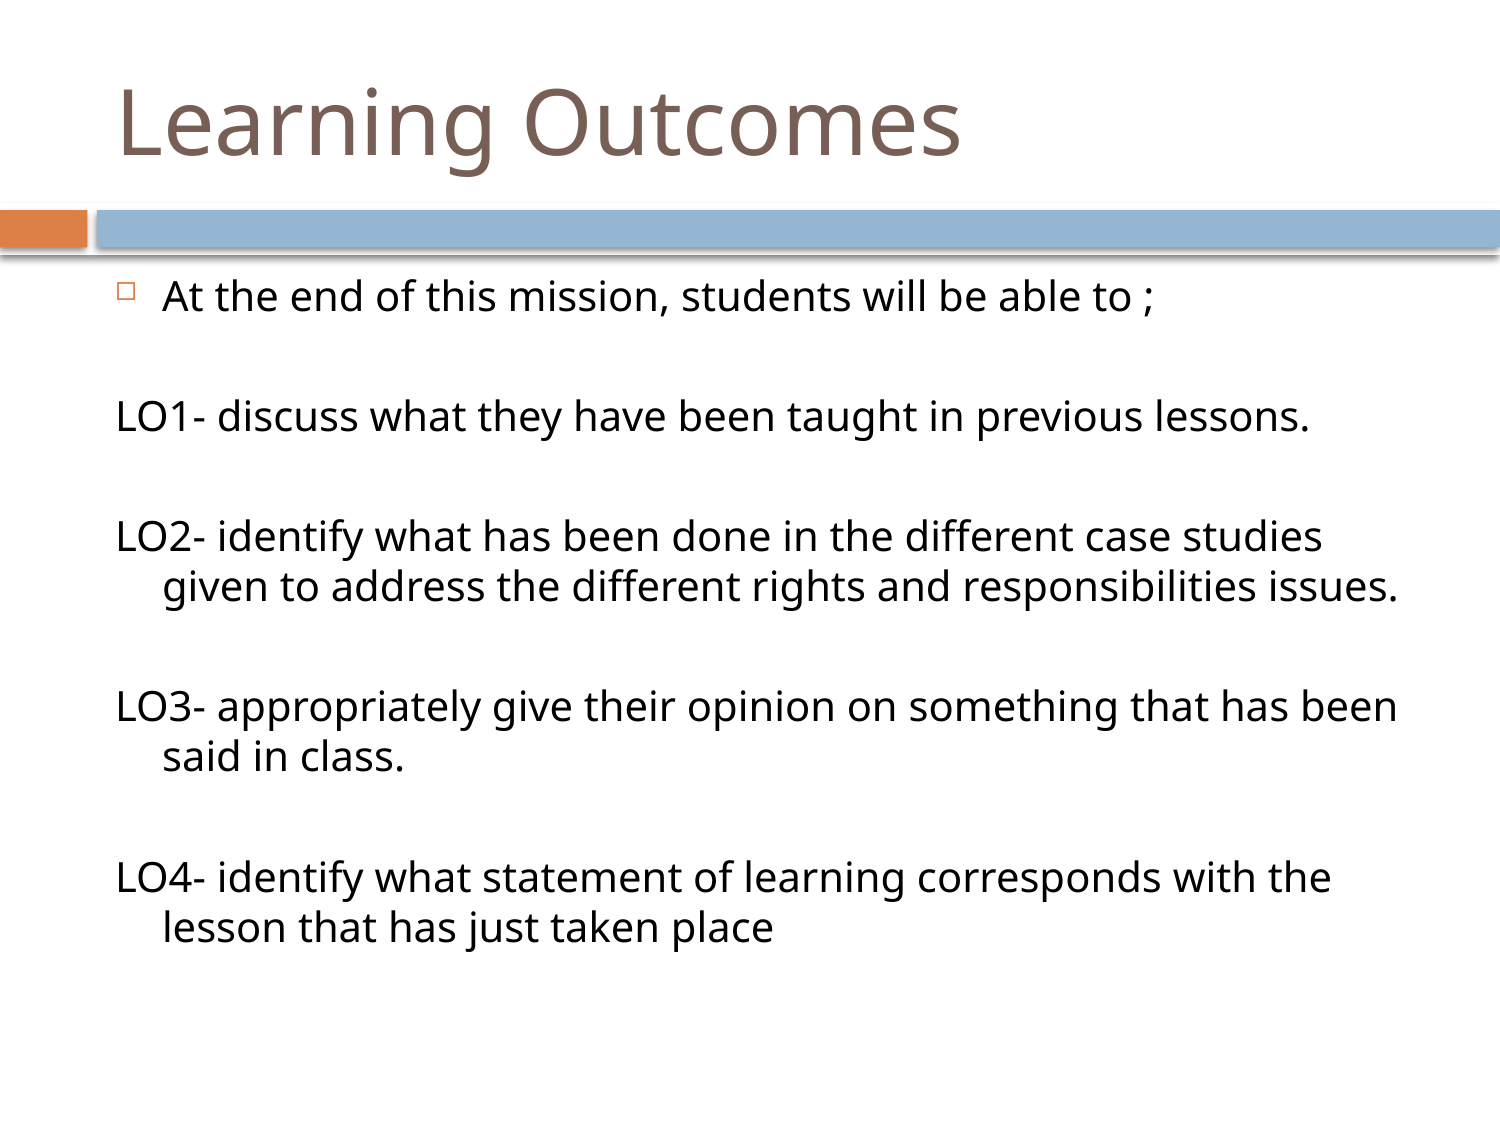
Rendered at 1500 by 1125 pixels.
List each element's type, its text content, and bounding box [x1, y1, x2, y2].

list At the end of this mission, students will be able to ; LO1- discuss what they have been taught in previous lessons. LO2- identify what has been done in the different case studies given to address the different rights and responsibilities issues. LO3- appropriately give their opinion on something that has been said in class. LO4- identify what statement of learning corresponds with the lesson that has just taken place [100, 262, 1438, 1000]
title Learning Outcomes [100, 37, 1438, 200]
